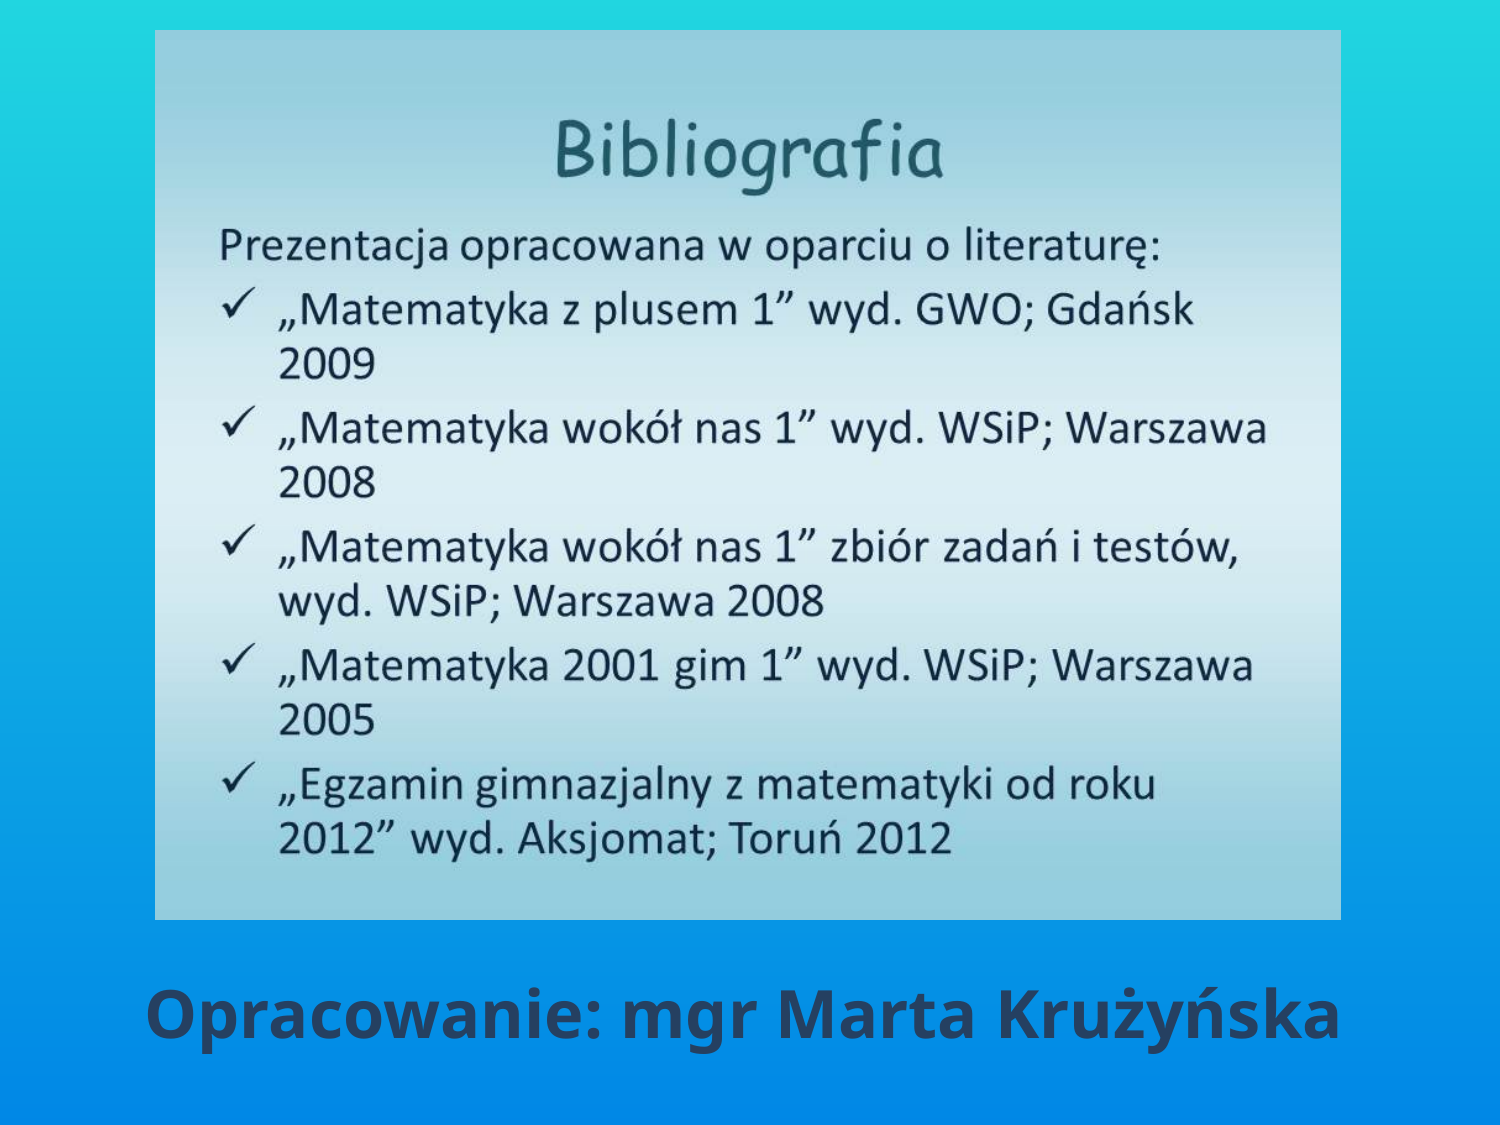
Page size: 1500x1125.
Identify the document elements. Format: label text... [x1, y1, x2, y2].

text_box Opracowanie: mgr Marta Krużyńska [41, 964, 1447, 1059]
picture [150, 891, 154, 902]
picture [0, 30, 1500, 920]
